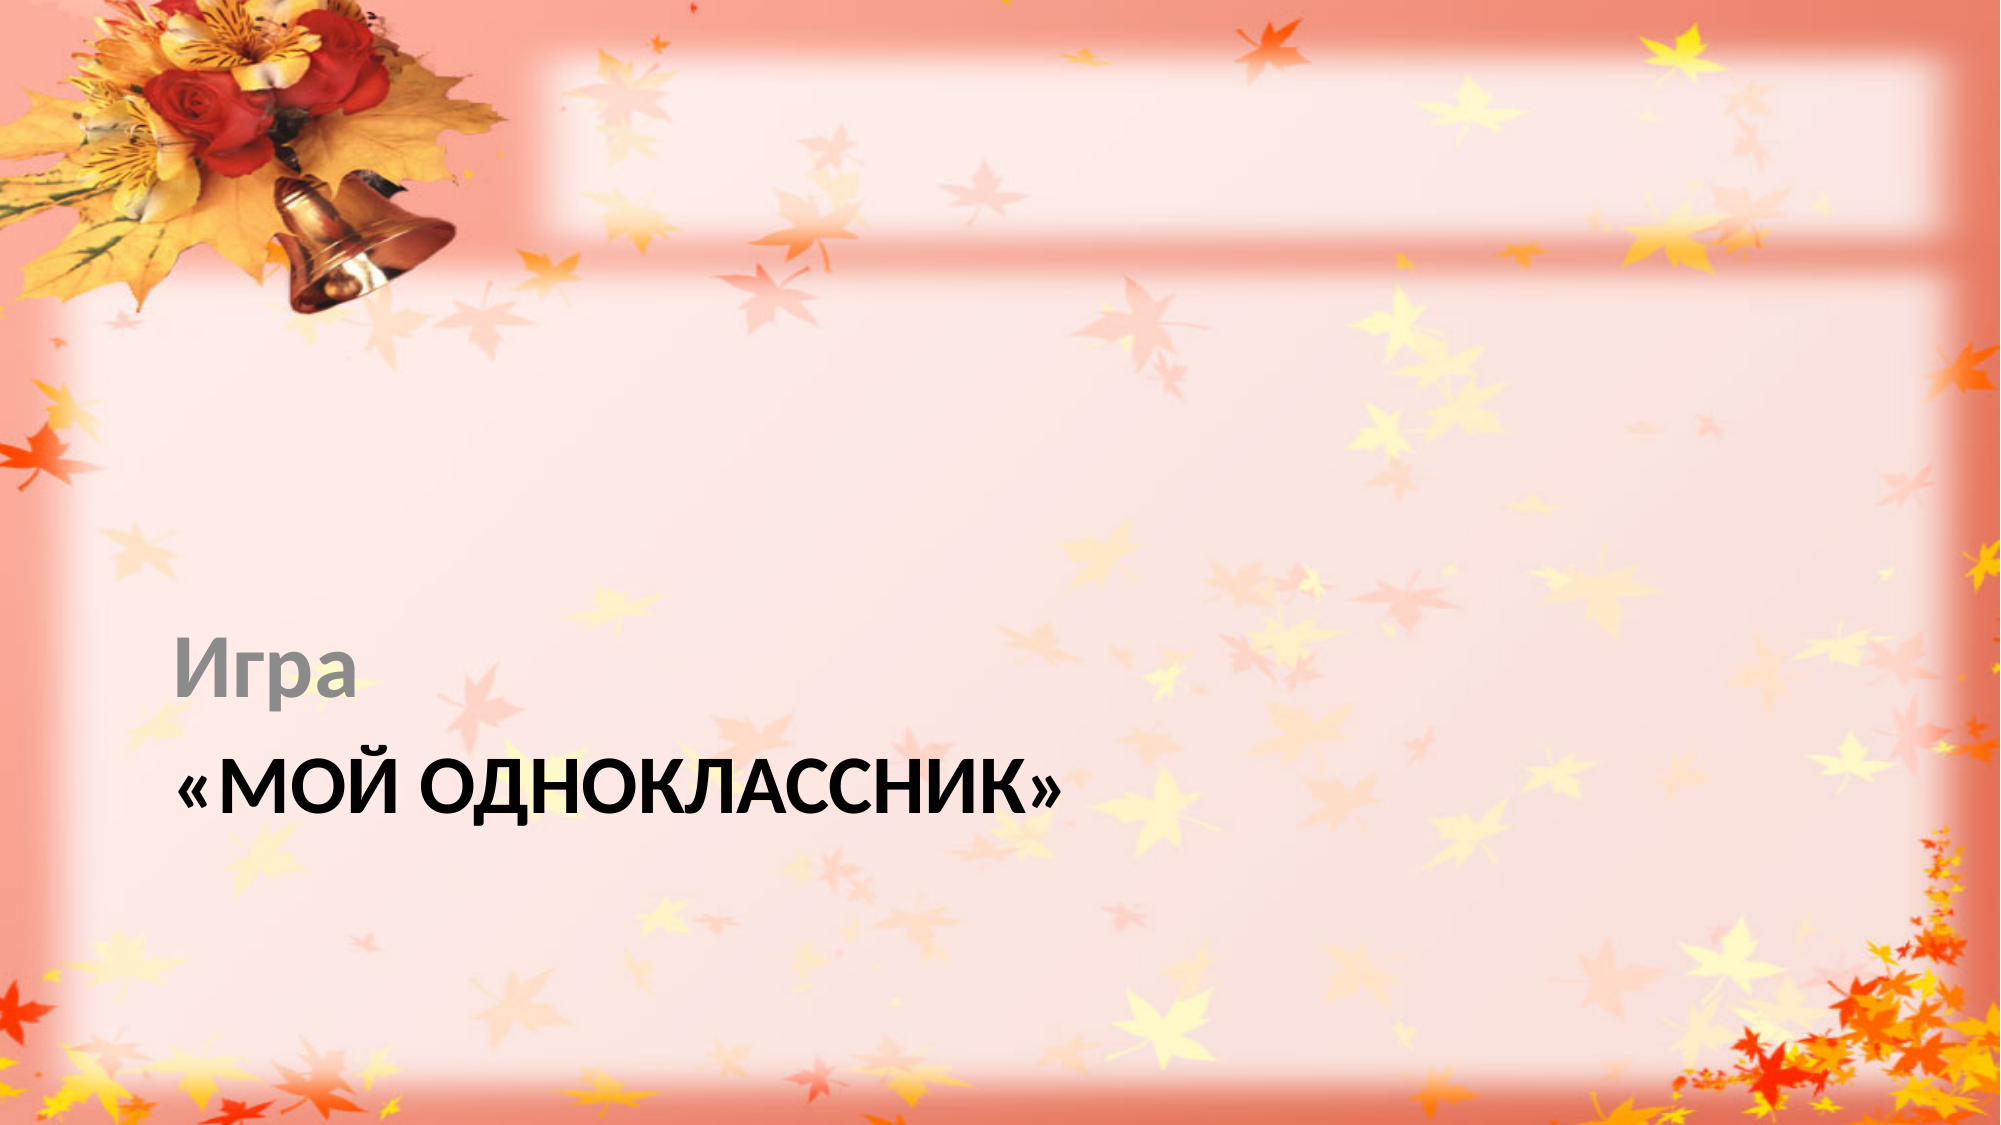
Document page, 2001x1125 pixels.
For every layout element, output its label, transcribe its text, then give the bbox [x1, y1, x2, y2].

list Игра [157, 476, 1859, 724]
title «Мой одноклассник» [157, 724, 1859, 947]
picture [0, 0, 2000, 1125]
